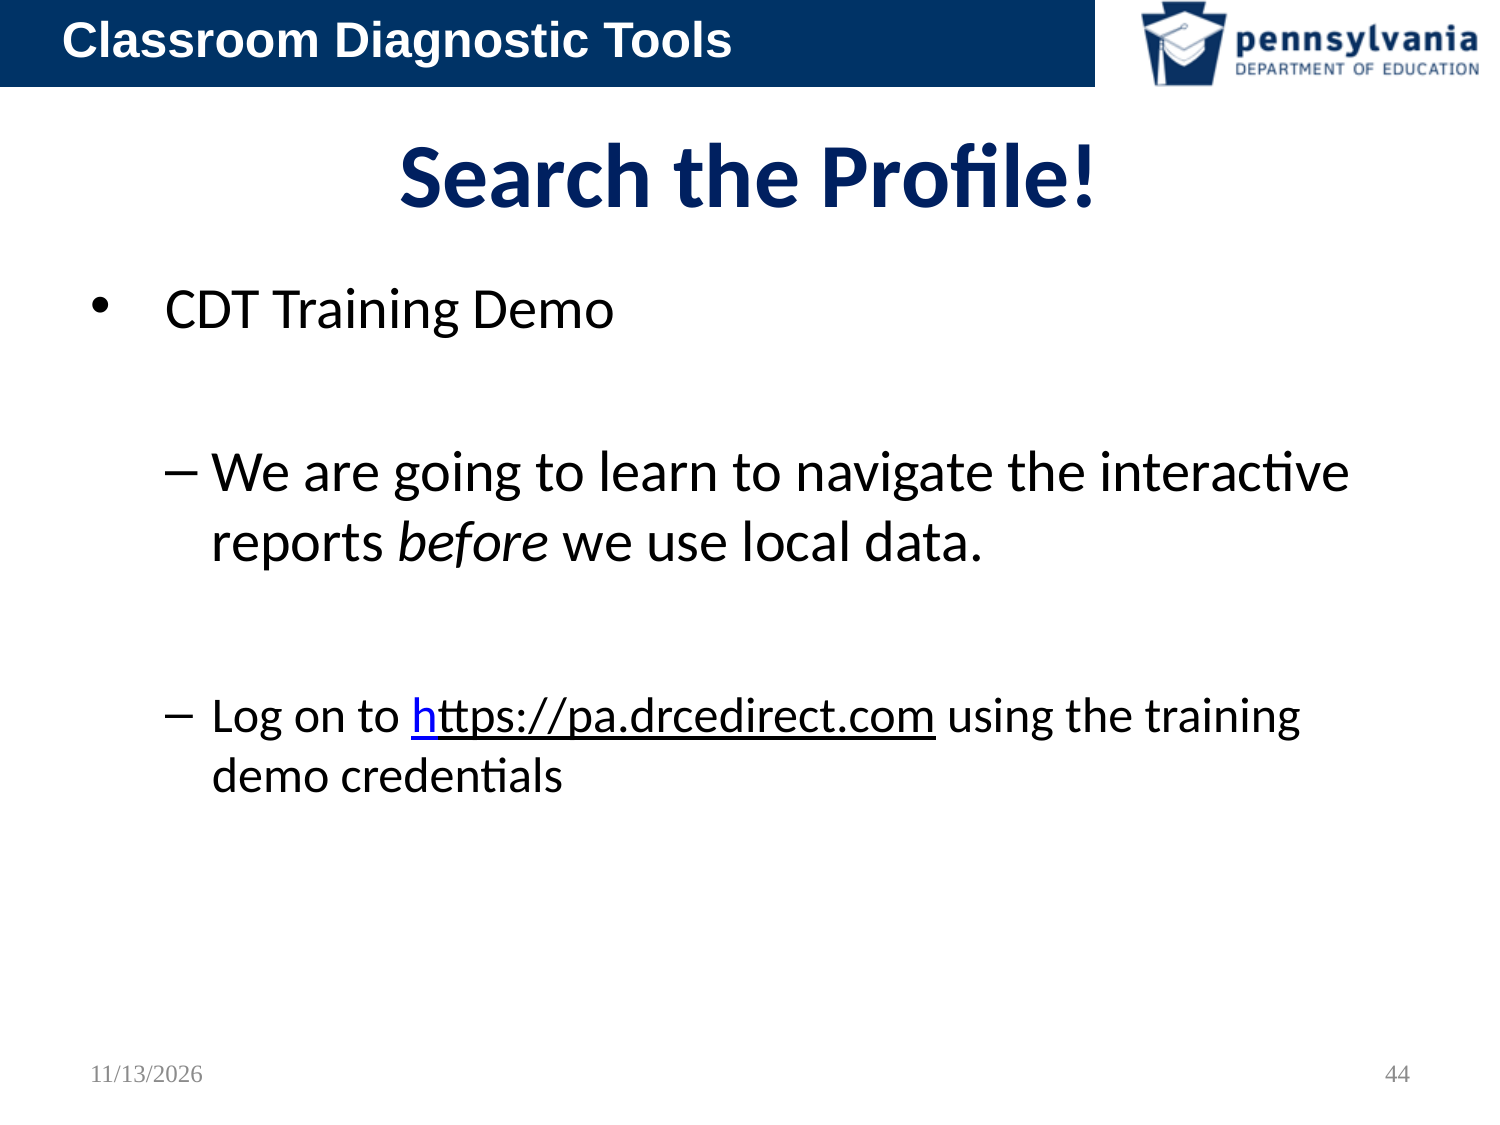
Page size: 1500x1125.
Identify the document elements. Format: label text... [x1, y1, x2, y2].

title Search the Profile! [74, 76, 1426, 262]
slide_number 44 [1074, 1042, 1425, 1103]
list CDT Training Demo We are going to learn to navigate the interactive reports before we use local data. Log on to https://pa.drcedirect.com using the training demo credentials [74, 262, 1426, 1006]
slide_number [75, 1042, 425, 1103]
picture [1134, 0, 1485, 90]
